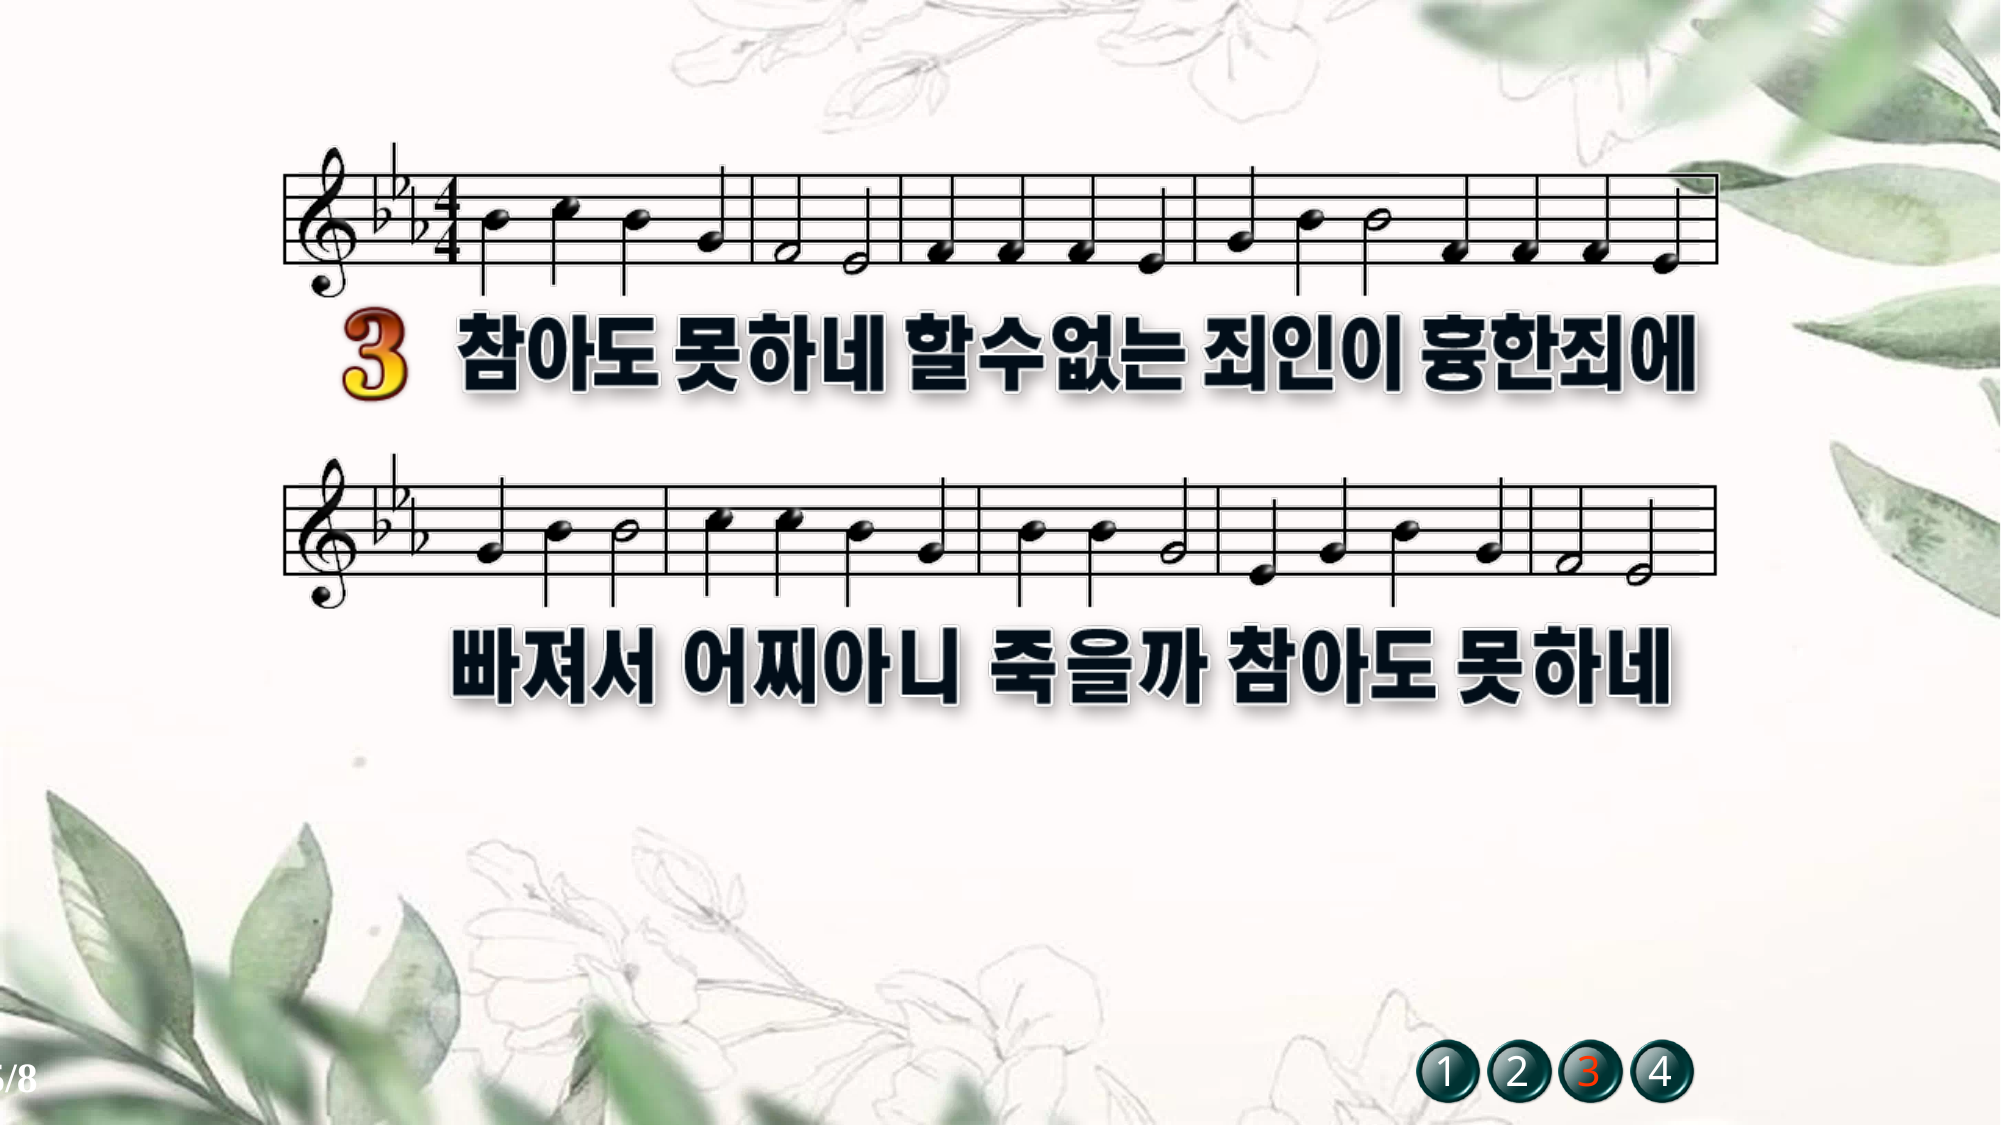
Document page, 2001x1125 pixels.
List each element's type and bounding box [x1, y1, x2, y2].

text_box [1484, 1035, 1555, 1106]
text_box [1413, 1035, 1484, 1106]
picture [0, 0, 2001, 1125]
text_box [1627, 1035, 1697, 1106]
text_box [1555, 1035, 1626, 1106]
